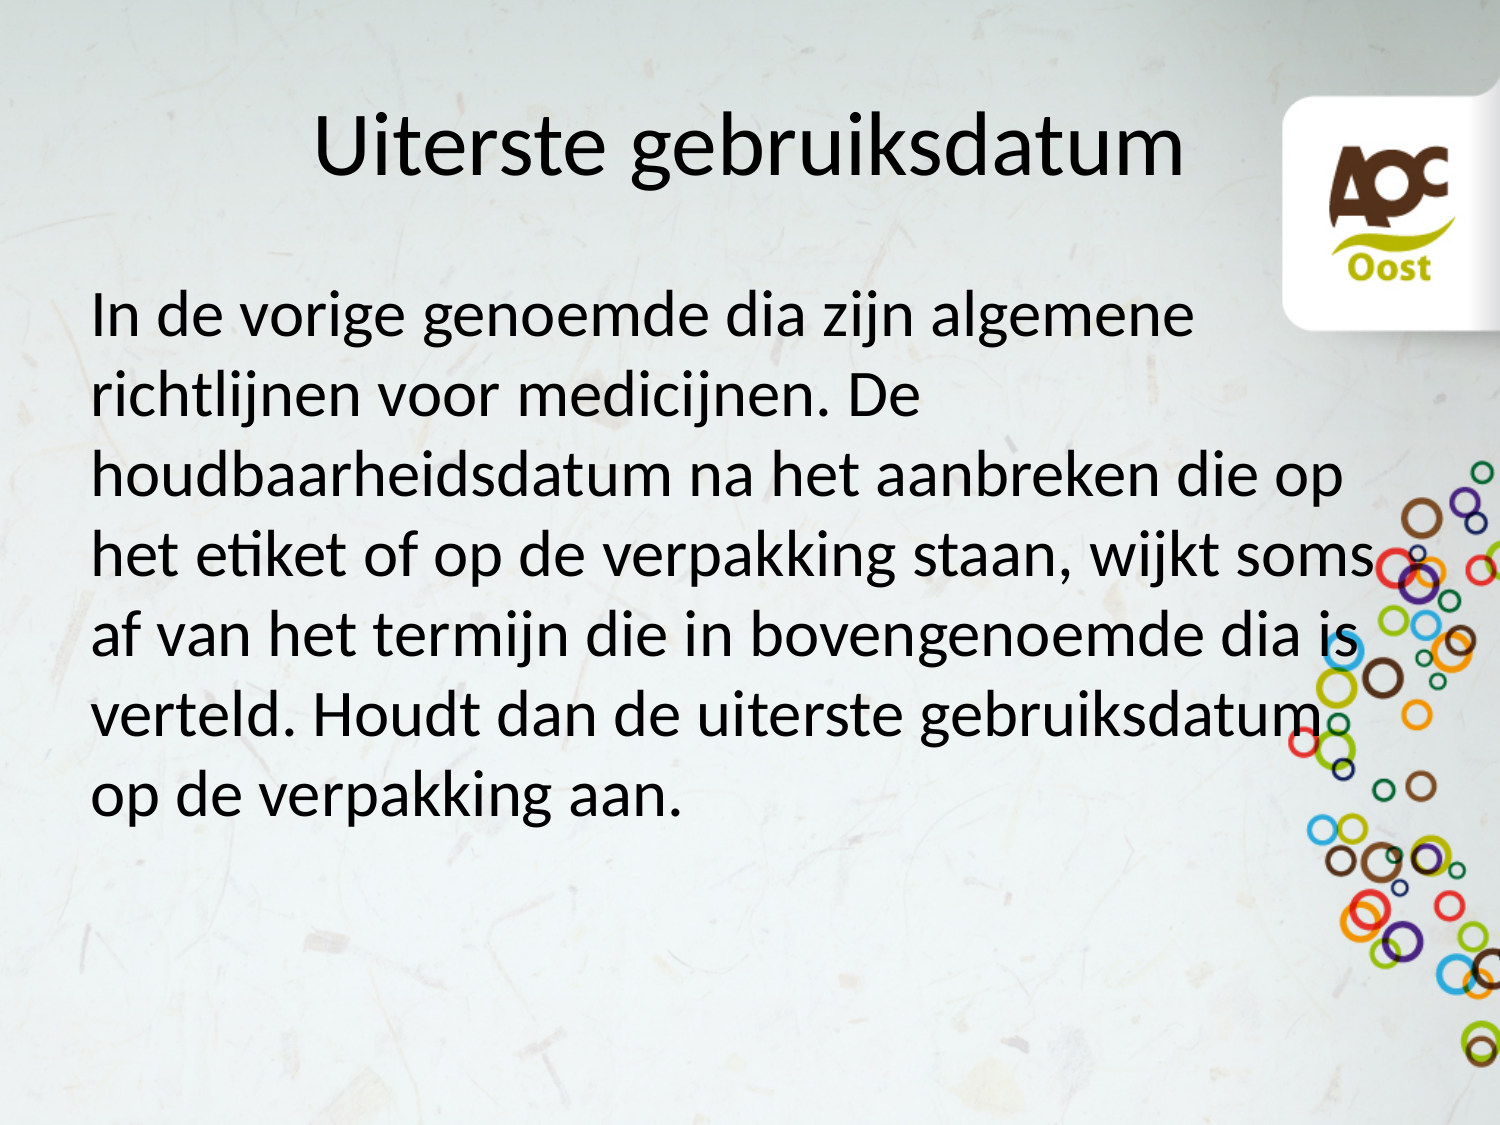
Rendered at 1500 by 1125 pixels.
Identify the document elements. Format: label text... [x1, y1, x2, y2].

picture [0, 0, 1500, 1125]
list In de vorige genoemde dia zijn algemene richtlijnen voor medicijnen. De houdbaarheidsdatum na het aanbreken die op het etiket of op de verpakking staan, wijkt soms af van het termijn die in bovengenoemde dia is verteld. Houdt dan de uiterste gebruiksdatum op de verpakking aan. [75, 262, 1425, 1005]
title Uiterste gebruiksdatum [75, 45, 1425, 233]
